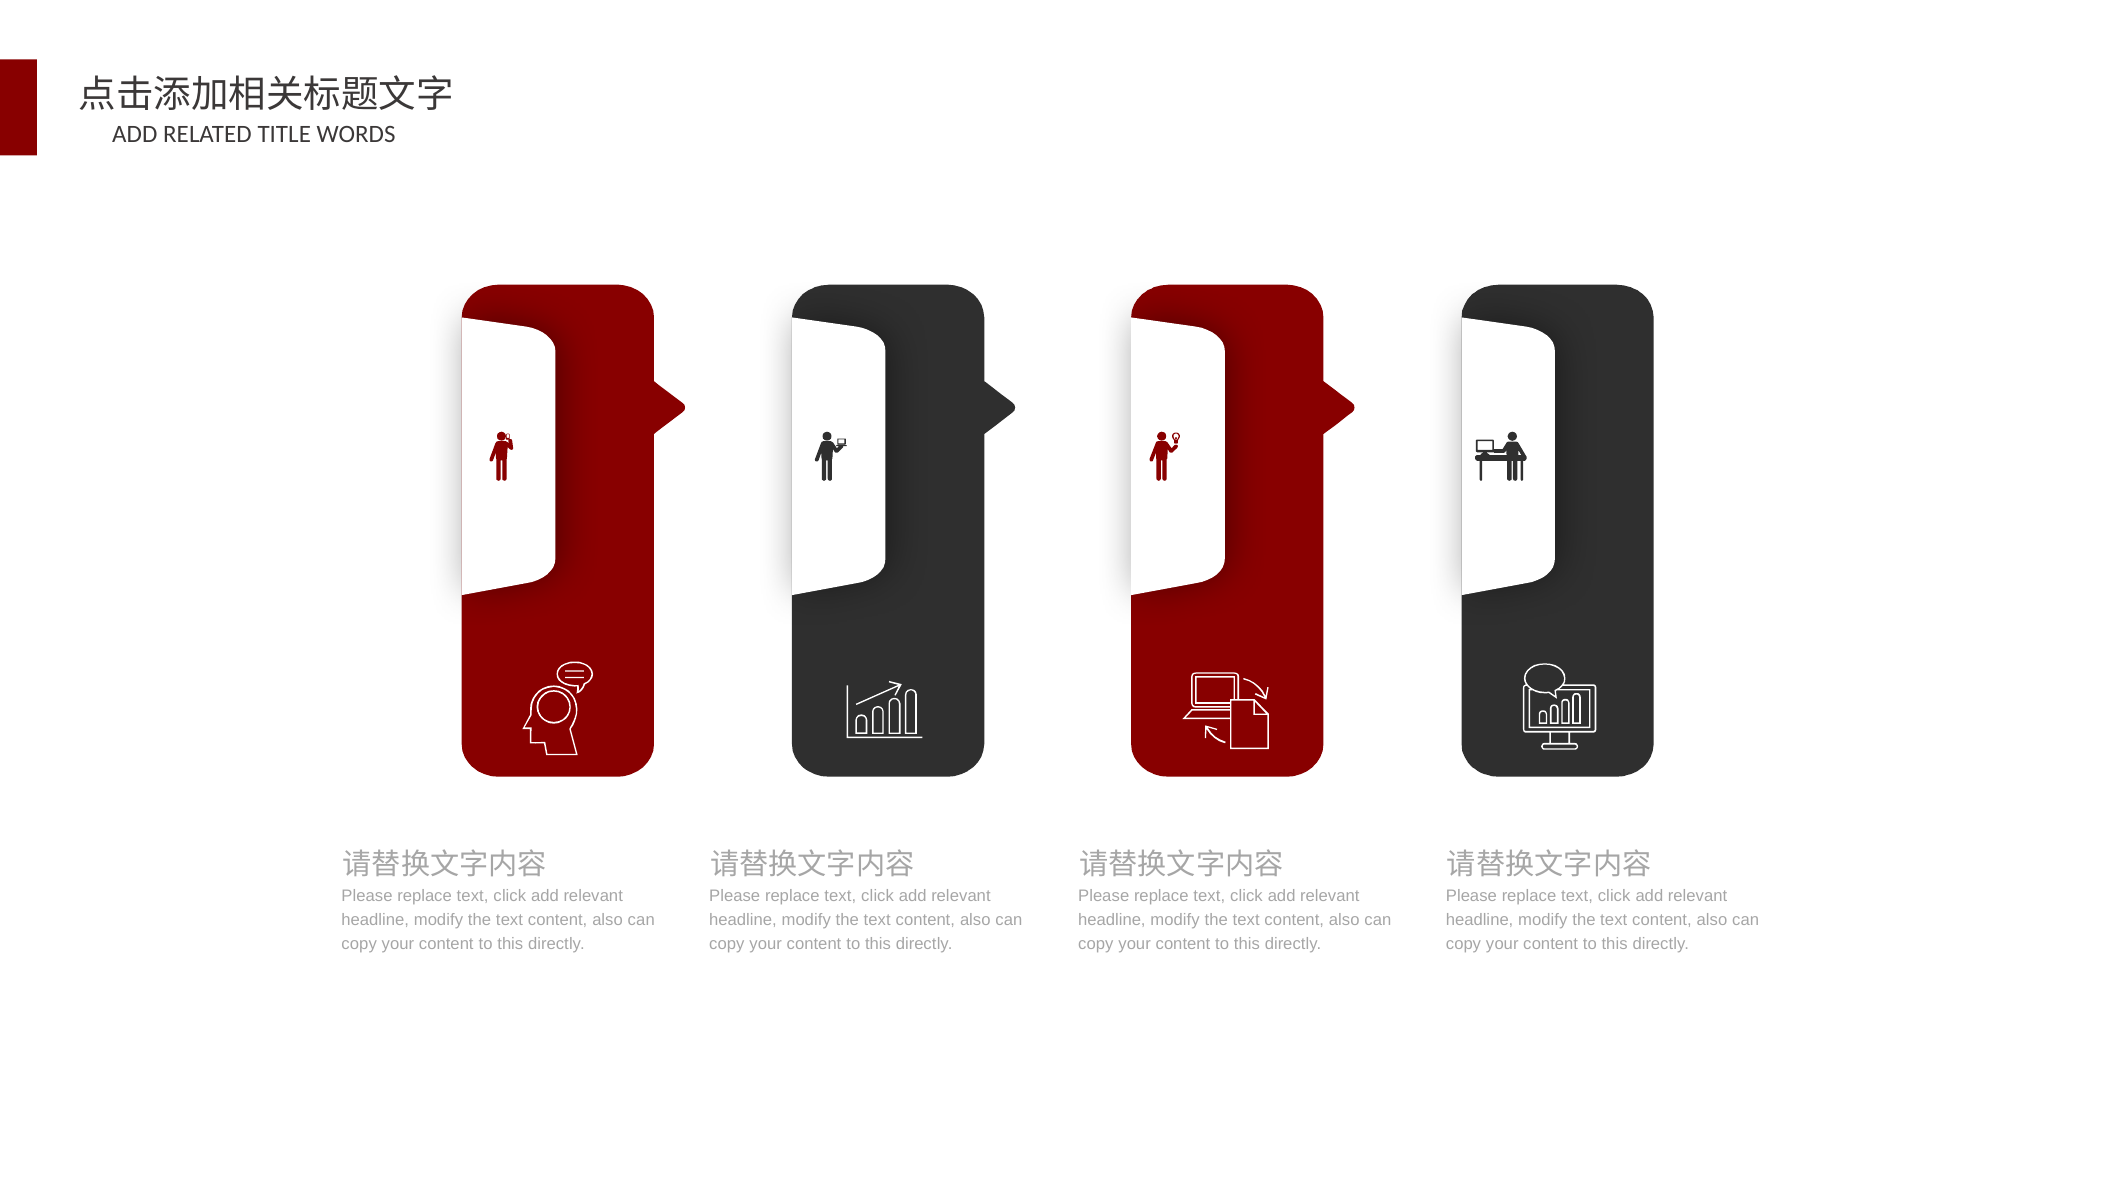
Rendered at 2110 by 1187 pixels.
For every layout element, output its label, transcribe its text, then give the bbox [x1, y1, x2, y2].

text_box 请替换文字内容 [327, 831, 563, 888]
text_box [522, 661, 1597, 756]
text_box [791, 317, 886, 596]
text_box [1133, 756, 1321, 777]
text_box [1131, 284, 1355, 661]
text_box ADD RELATED TITLE WORDS [96, 109, 413, 156]
text_box [791, 284, 1016, 661]
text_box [1131, 317, 1225, 596]
text_box [794, 756, 982, 777]
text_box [1461, 317, 1555, 596]
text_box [461, 317, 556, 596]
text_box 请替换文字内容 [1064, 831, 1299, 888]
text_box 请替换文字内容 [695, 831, 930, 888]
text_box 点击添加相关标题文字 [62, 61, 470, 123]
text_box Please replace text, click add relevant headline, modify the text content, also can copy your content to this directly. [326, 873, 677, 960]
text_box [461, 284, 686, 777]
text_box Please replace text, click add relevant headline, modify the text content, also can copy your content to this directly. [1431, 873, 1782, 960]
text_box [1461, 284, 1654, 777]
text_box Please replace text, click add relevant headline, modify the text content, also can copy your content to this directly. [1063, 873, 1414, 960]
text_box 请替换文字内容 [1432, 831, 1667, 888]
text_box Please replace text, click add relevant headline, modify the text content, also can copy your content to this directly. [694, 873, 1045, 960]
